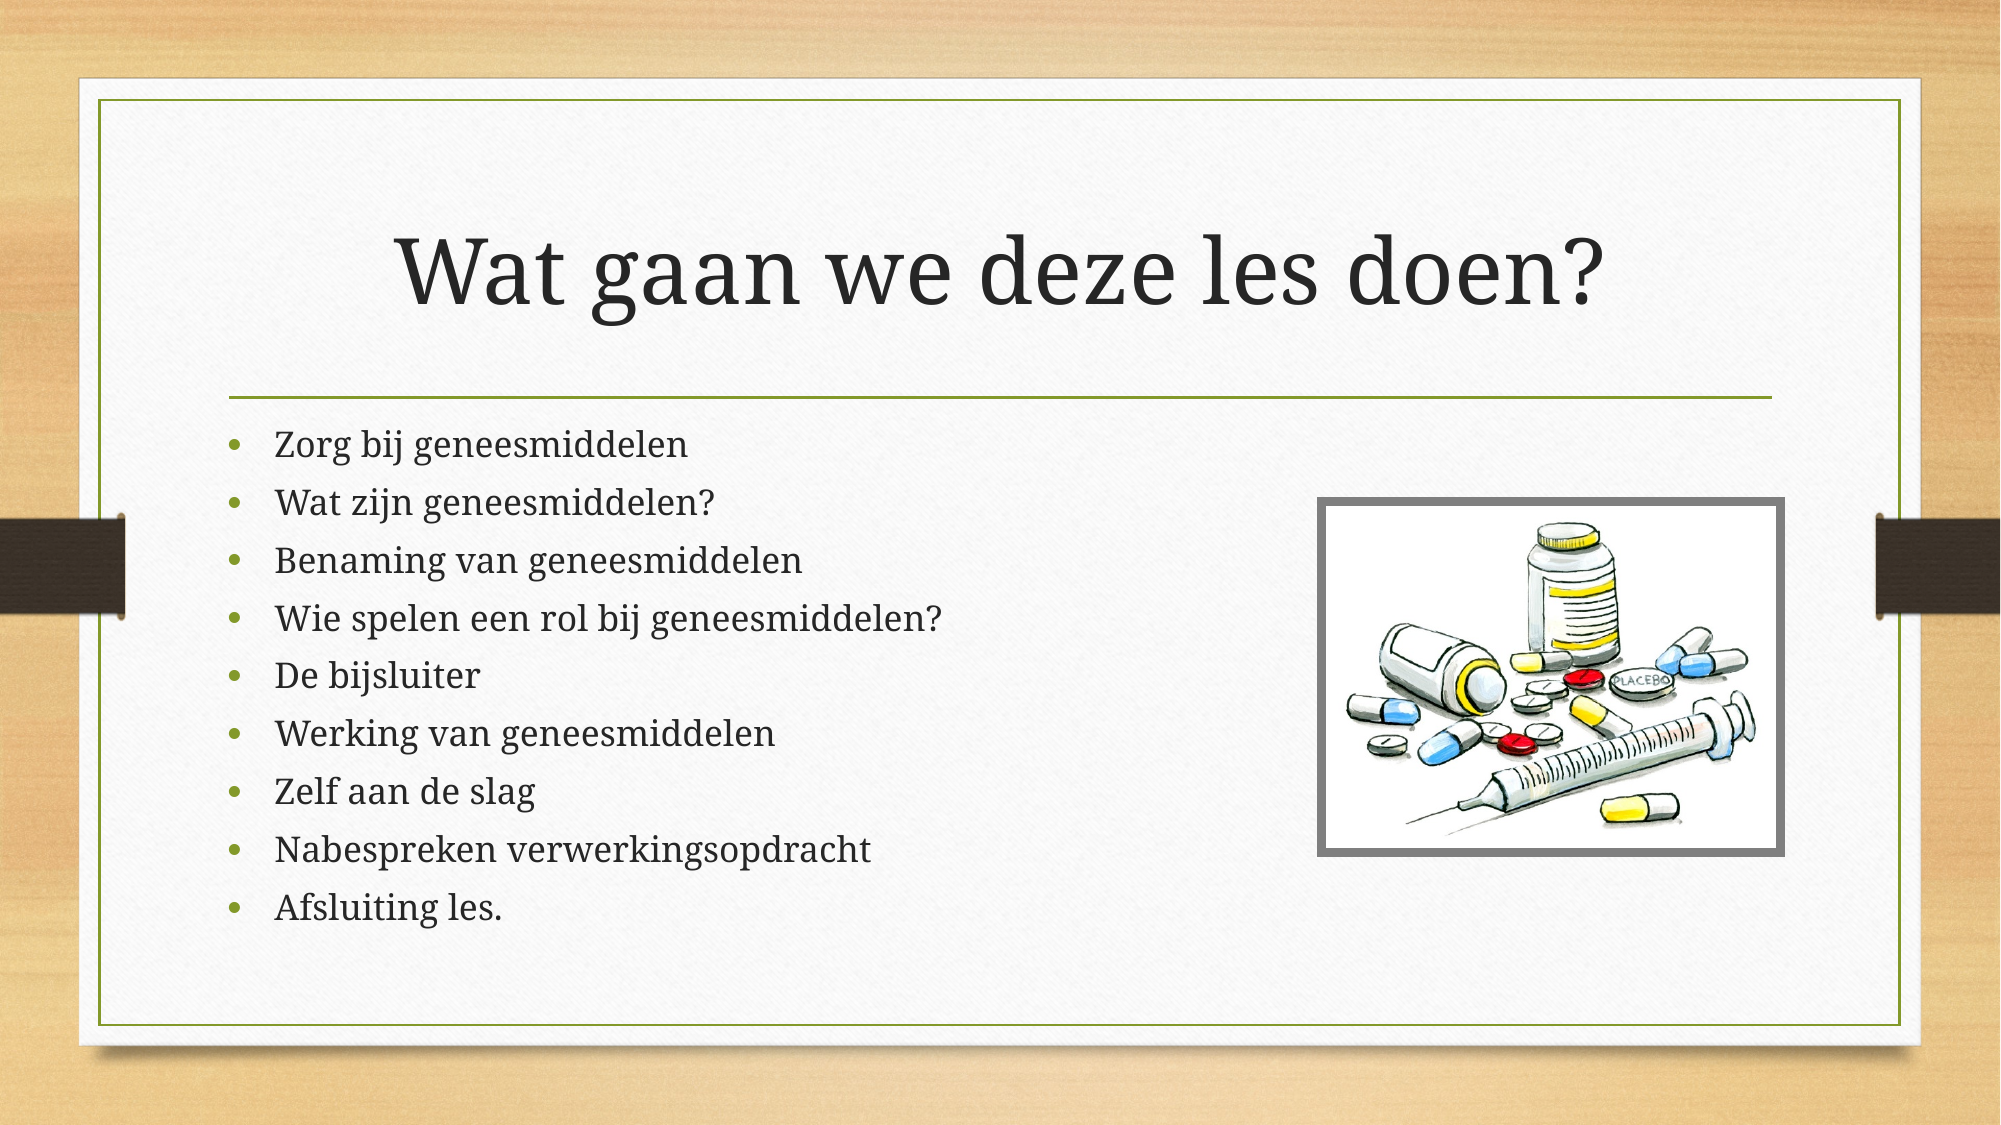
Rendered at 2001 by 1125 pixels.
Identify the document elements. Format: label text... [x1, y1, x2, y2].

list Zorg bij geneesmiddelen Wat zijn geneesmiddelen? Benaming van geneesmiddelen Wie spelen een rol bij geneesmiddelen? De bijsluiter Werking van geneesmiddelen Zelf aan de slag Nabespreken verwerkingsopdracht Afsluiting les. [212, 419, 1239, 964]
title Wat gaan we deze les doen? [212, 161, 1788, 375]
picture [0, 0, 2001, 1125]
